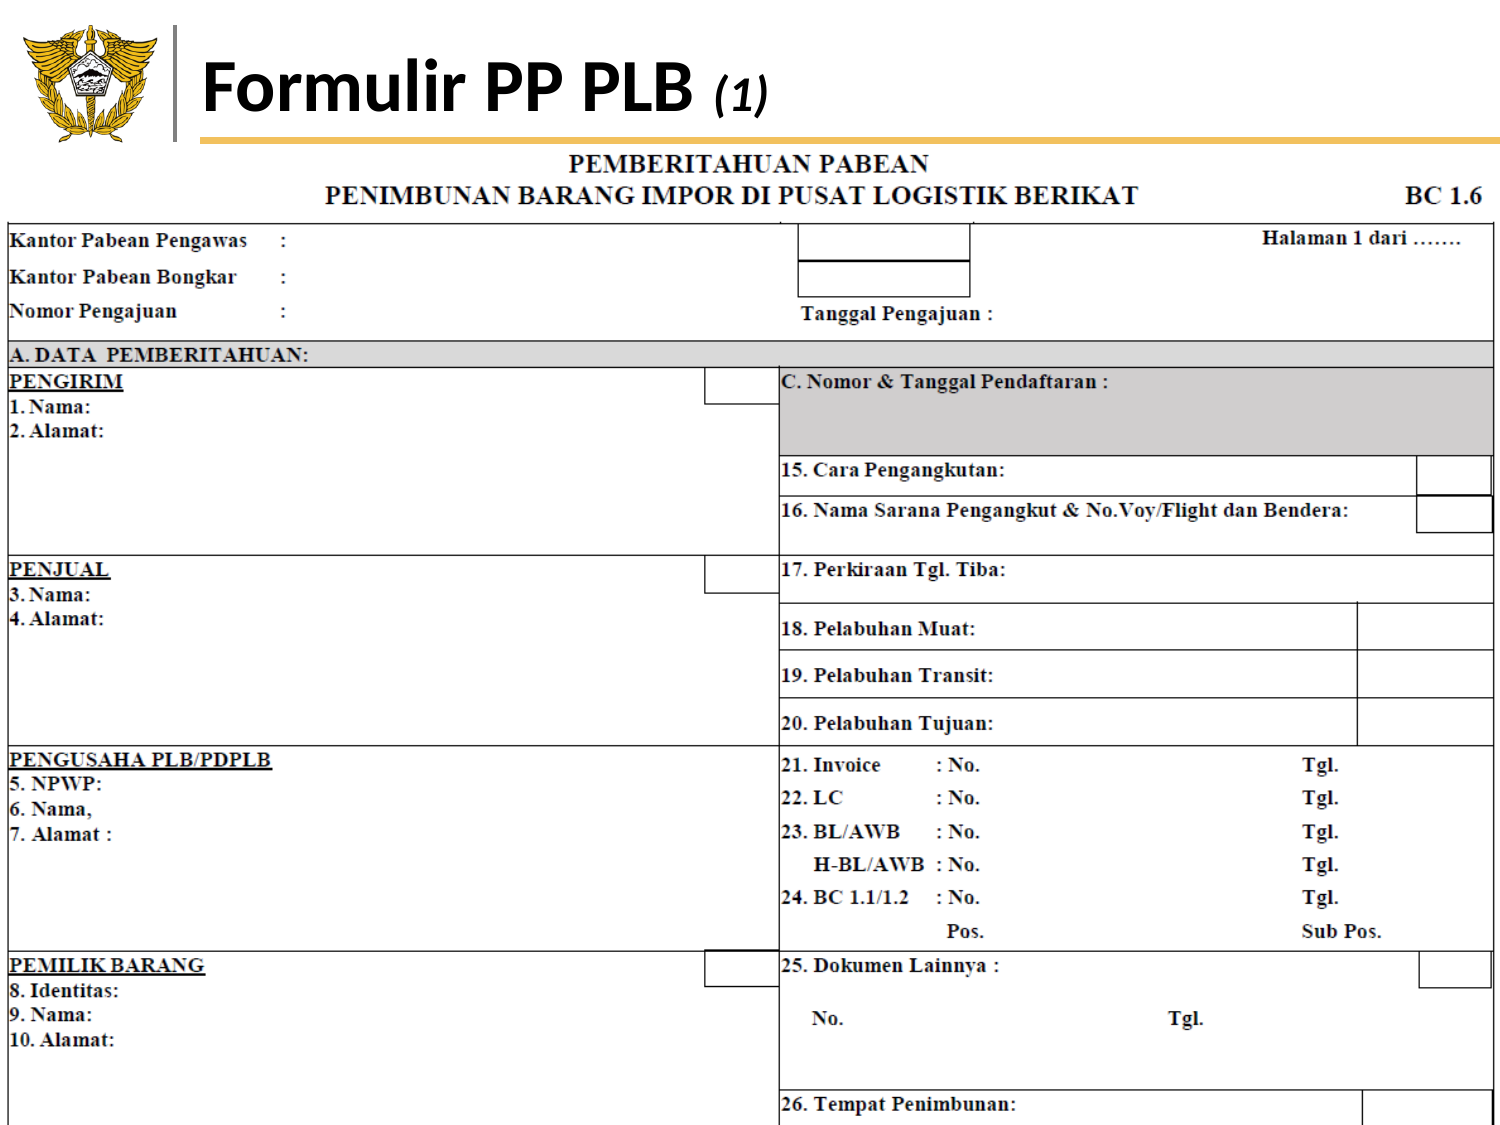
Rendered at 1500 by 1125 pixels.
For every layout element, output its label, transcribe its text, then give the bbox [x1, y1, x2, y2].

picture [0, 19, 1500, 1125]
title Formulir PP PLB (1) [187, 12, 1500, 145]
